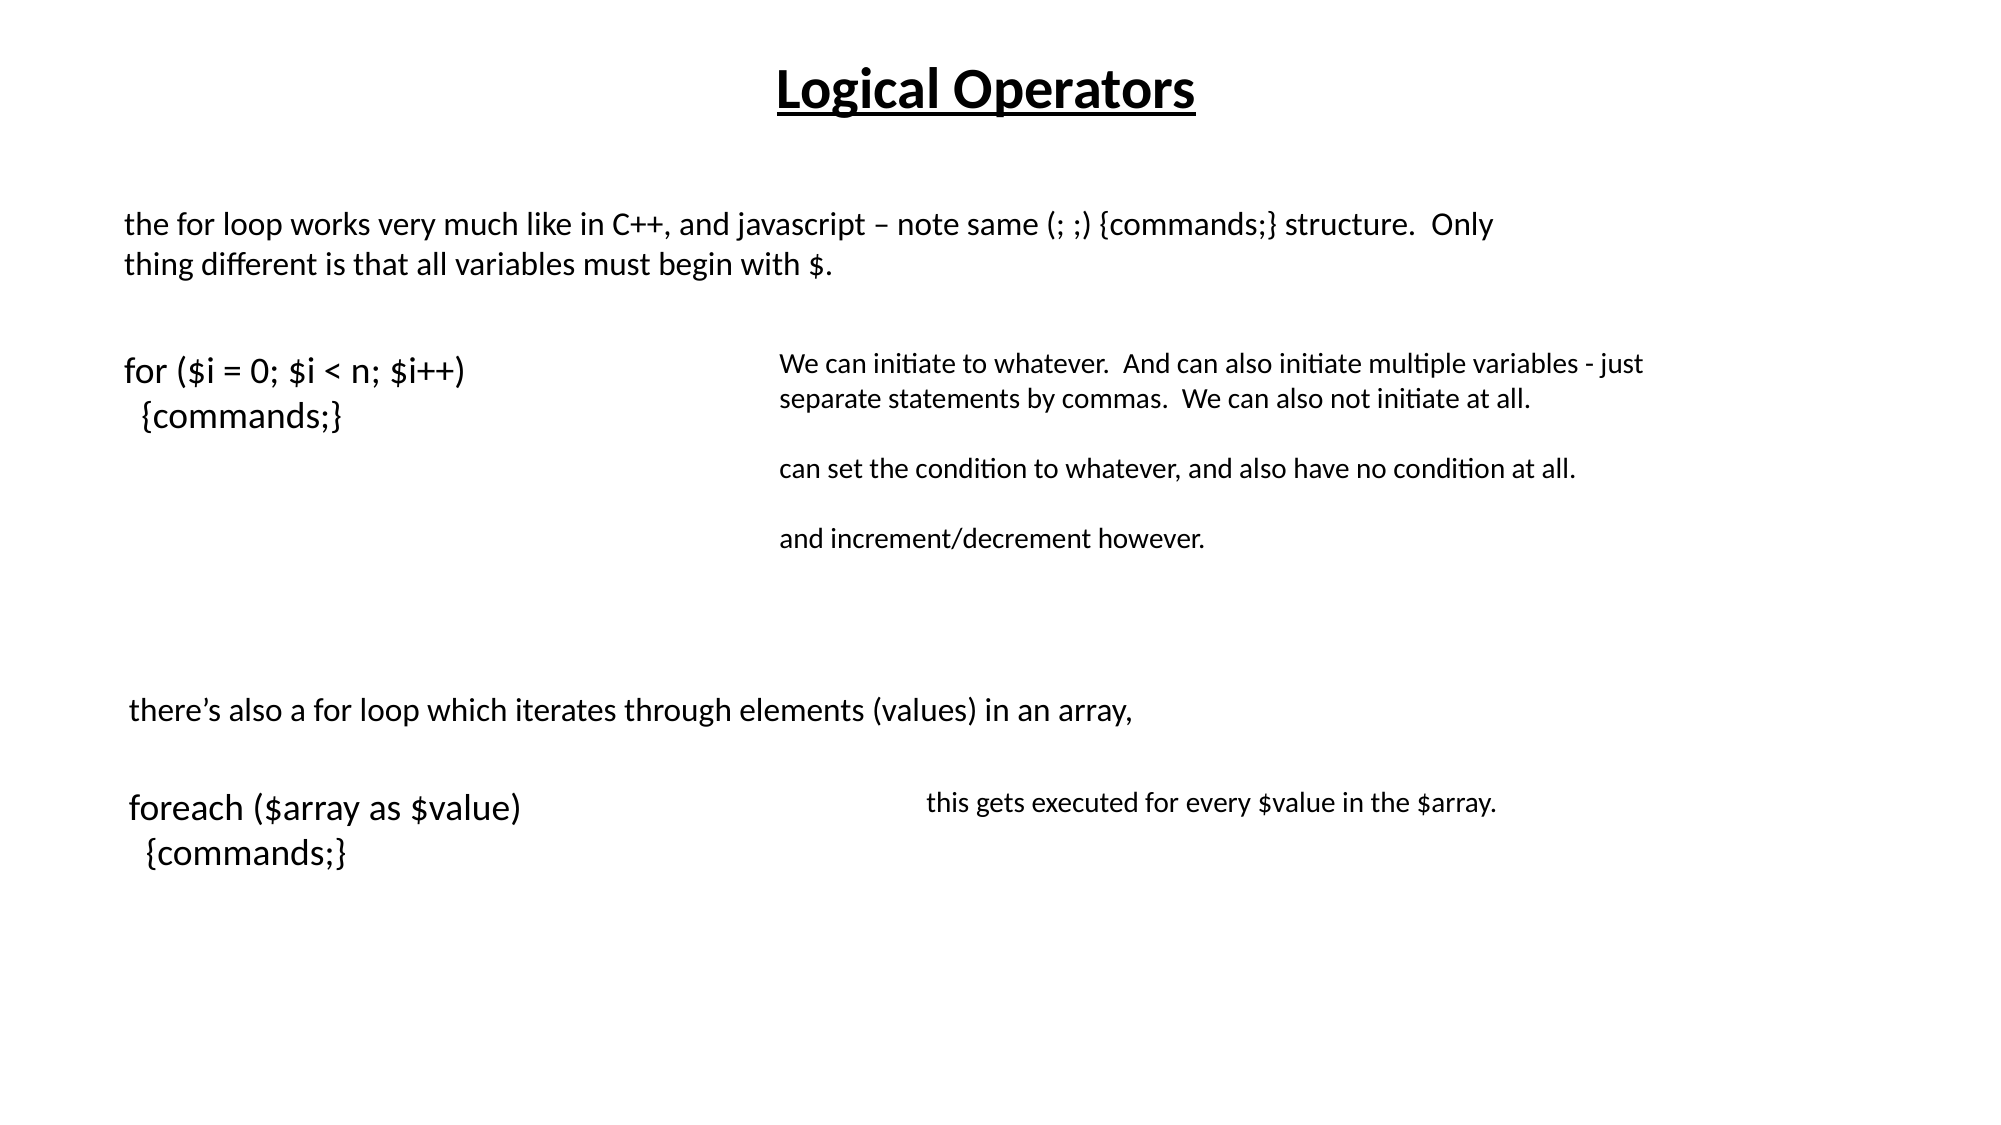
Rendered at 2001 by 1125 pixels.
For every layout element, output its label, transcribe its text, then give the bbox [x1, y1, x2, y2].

text_box Logical Operators [762, 42, 1270, 128]
text_box foreach ($array as $value) {commands;} [114, 776, 578, 926]
text_box there’s also a for loop which iterates through elements (values) in an array, [114, 680, 1283, 736]
text_box this gets executed for every $value in the $array. [911, 776, 1550, 826]
text_box We can initiate to whatever. And can also initiate multiple variables - just separate statements by commas. We can also not initiate at all. can set the condition to whatever, and also have no condition at all. and increment/decrement however. [764, 337, 1735, 562]
text_box for ($i = 0; $i < n; $i++) {commands;} [109, 338, 573, 443]
text_box the for loop works very much like in C++, and javascript – note same (; ;) {commands;} structure. Only thing different is that all variables must begin with $. [109, 195, 1570, 290]
